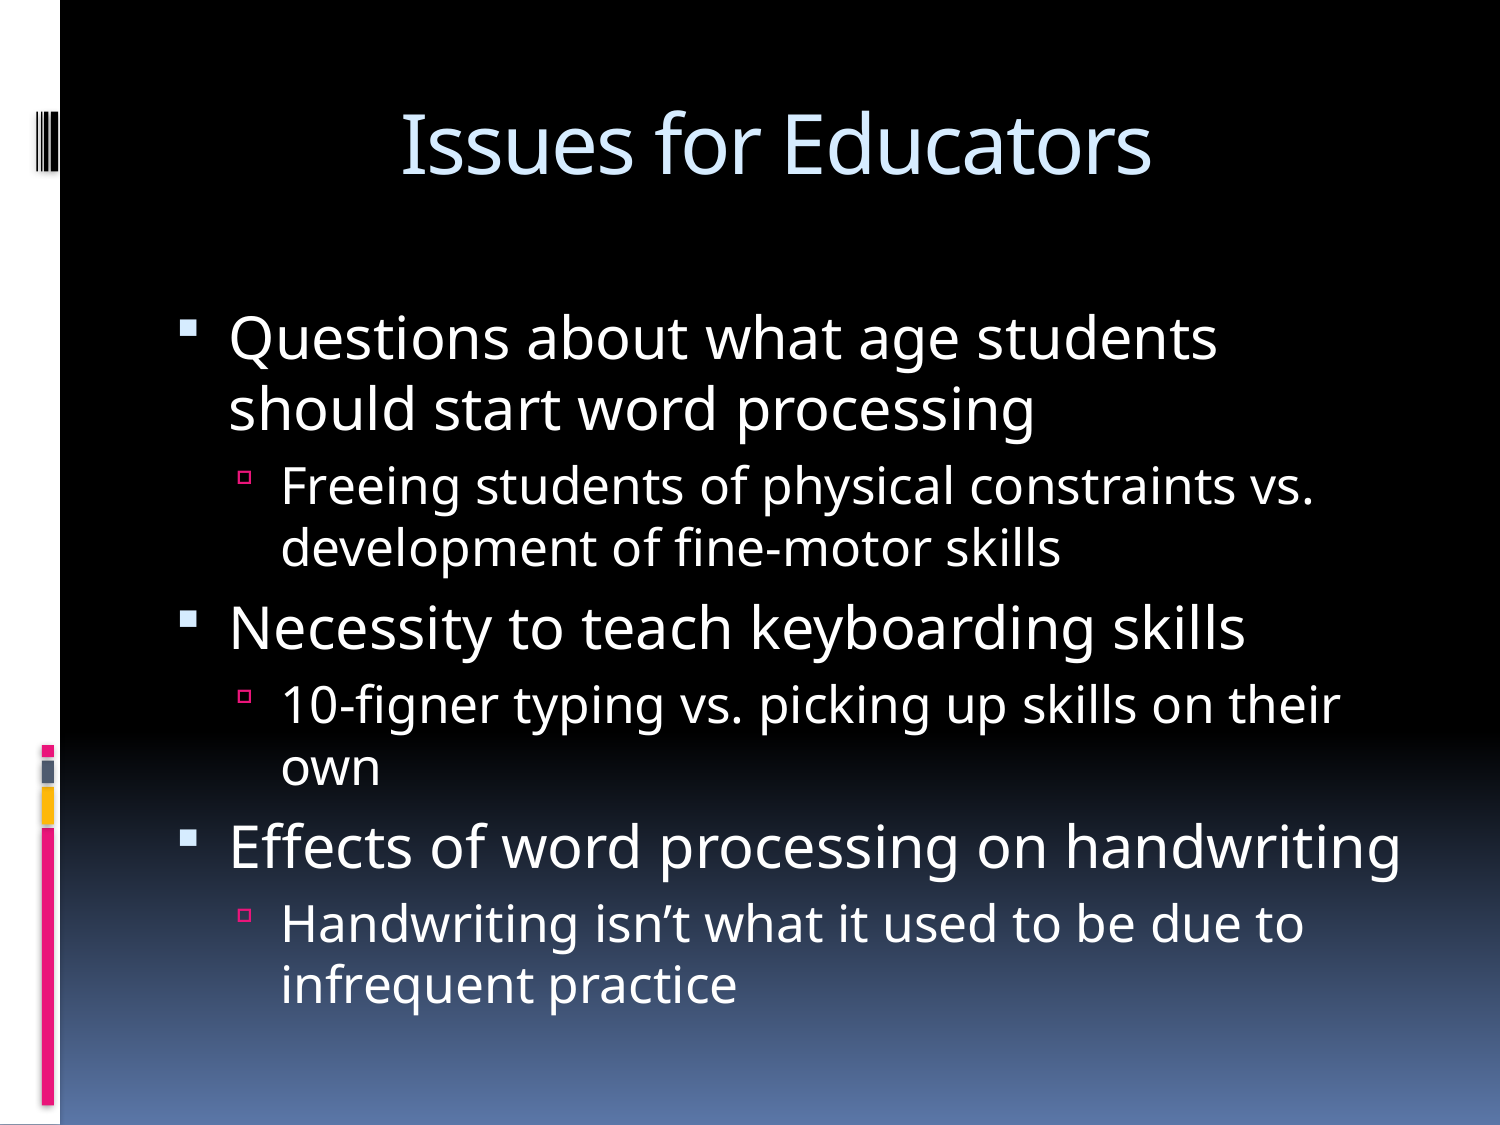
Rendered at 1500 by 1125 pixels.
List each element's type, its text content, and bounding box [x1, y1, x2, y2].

list Questions about what age students should start word processing Freeing students of physical constraints vs. development of fine-motor skills Necessity to teach keyboarding skills 10-figner typing vs. picking up skills on their own Effects of word processing on handwriting Handwriting isn’t what it used to be due to infrequent practice [150, 292, 1425, 1043]
title Issues for Educators [150, 83, 1425, 234]
